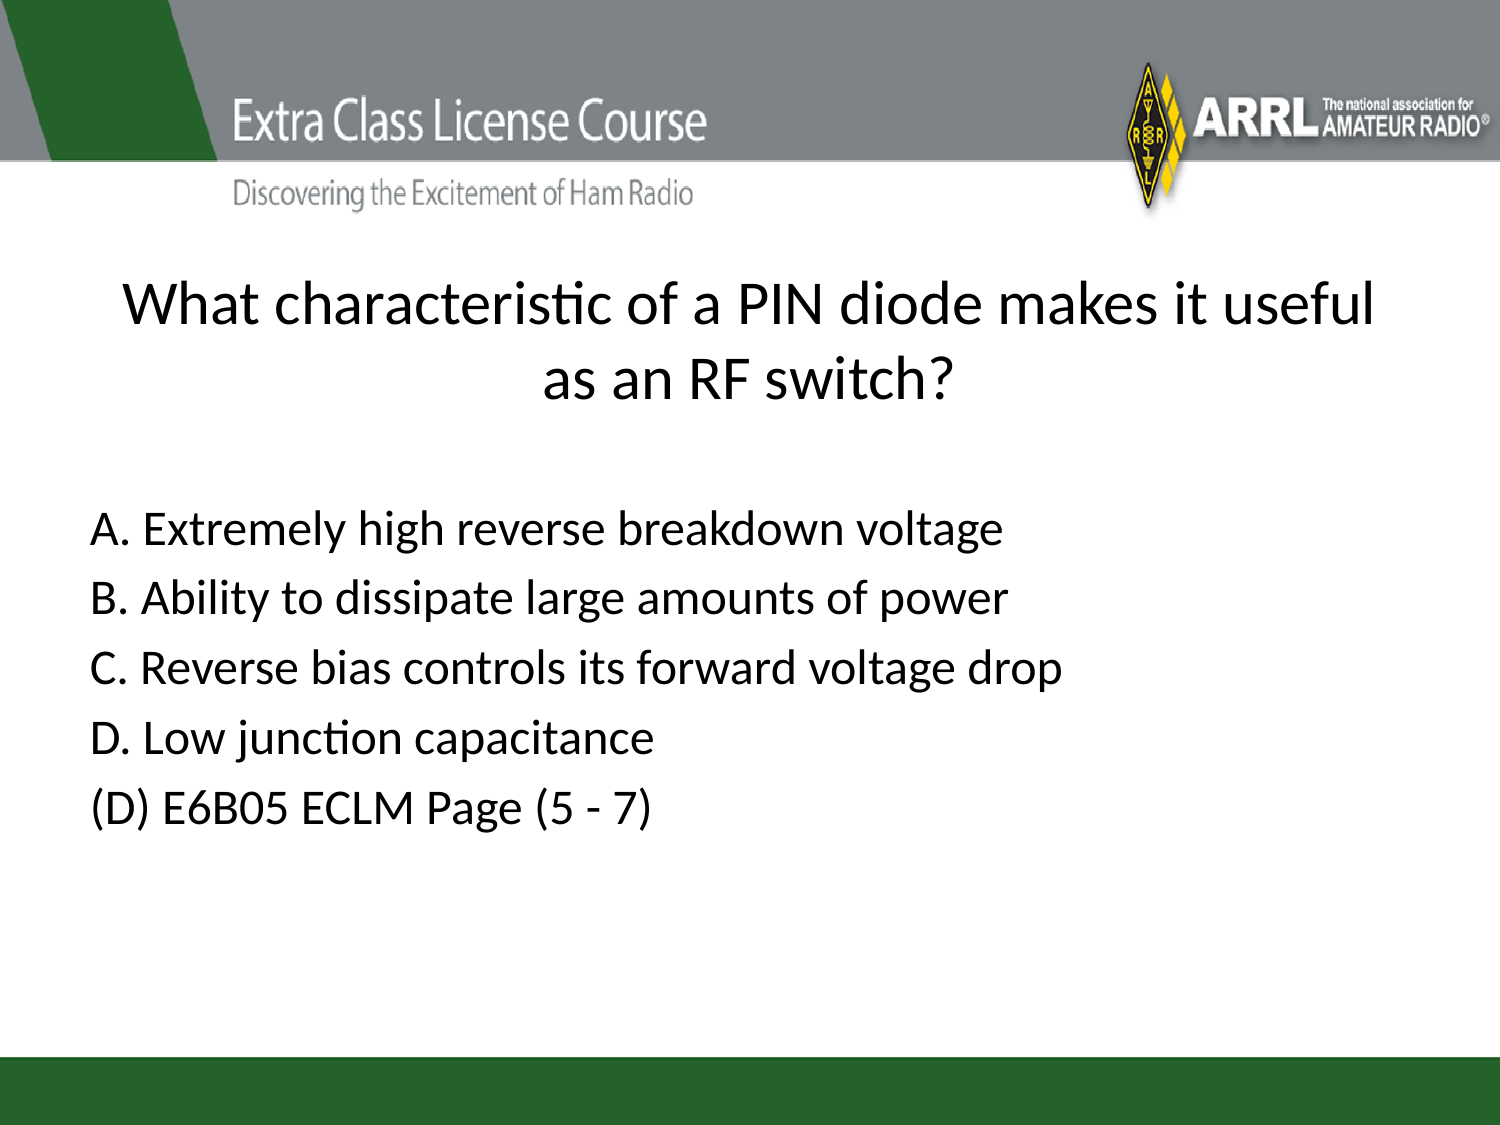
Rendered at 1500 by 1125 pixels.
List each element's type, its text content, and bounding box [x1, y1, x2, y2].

title What characteristic of a PIN diode makes it useful as an RF switch? [75, 254, 1425, 435]
picture [0, 0, 1500, 1125]
list A. Extremely high reverse breakdown voltage B. Ability to dissipate large amounts of power C. Reverse bias controls its forward voltage drop D. Low junction capacitance (D) E6B05 ECLM Page (5 - 7) [75, 487, 1425, 1005]
